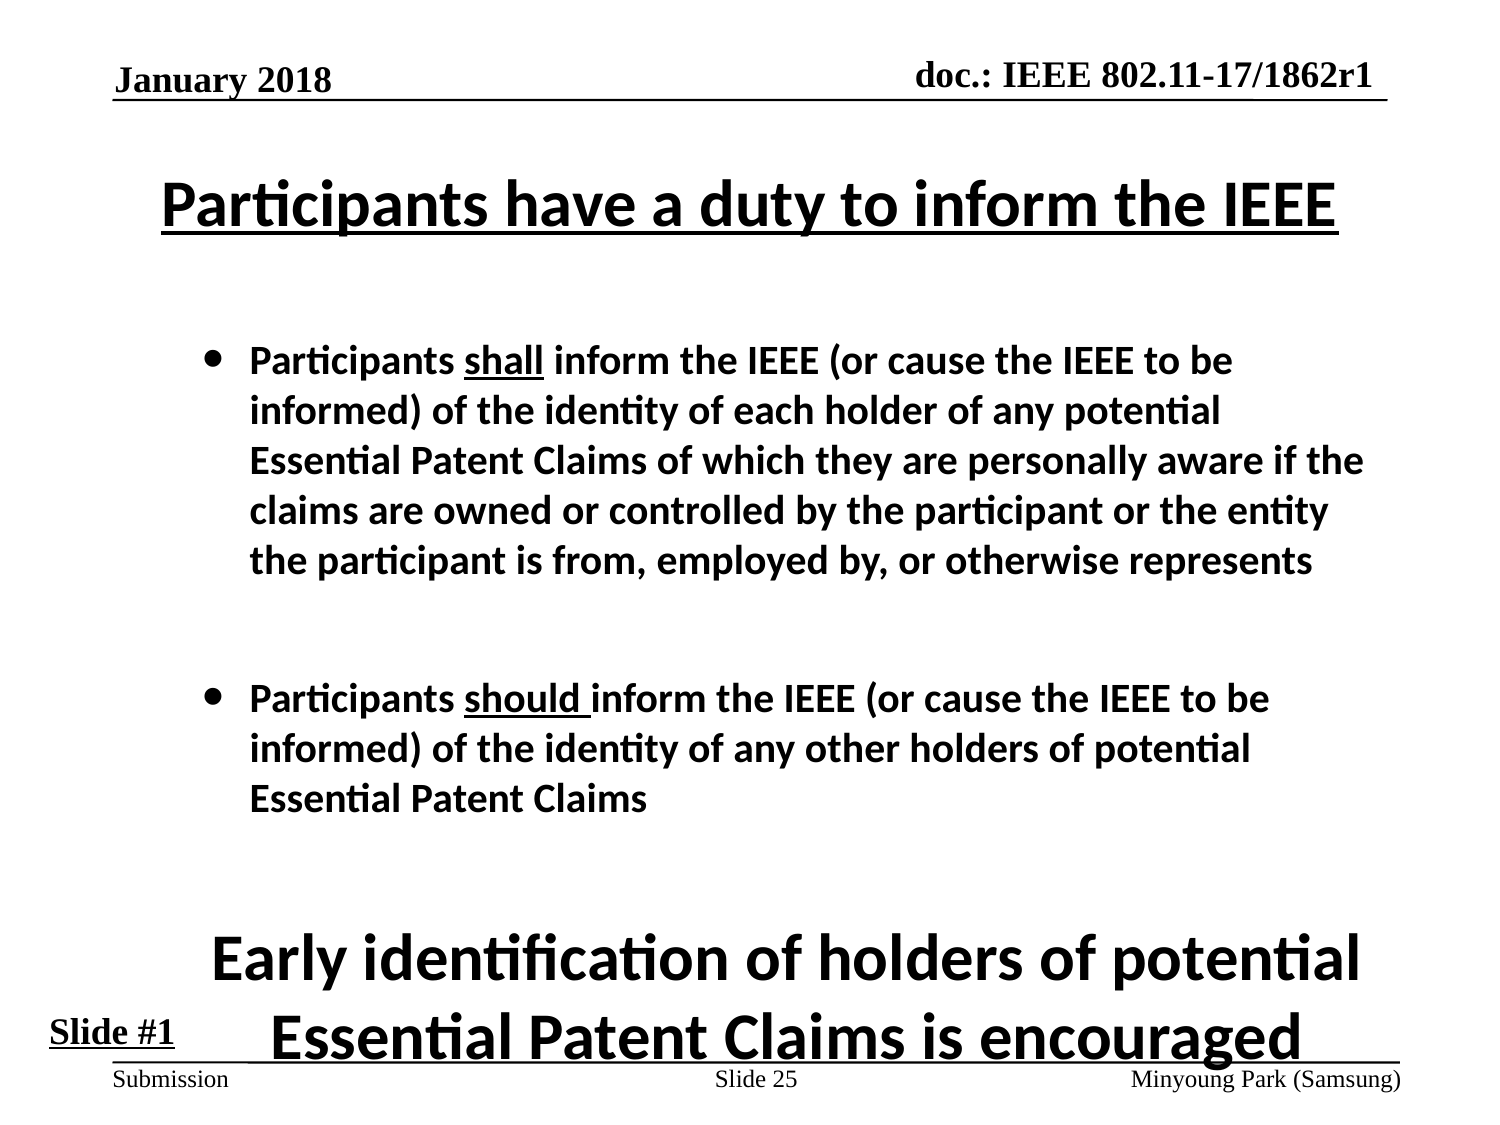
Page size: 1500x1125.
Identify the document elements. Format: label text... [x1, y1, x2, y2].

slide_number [114, 54, 335, 101]
footer Minyoung Park (Samsung) [949, 1061, 1402, 1093]
slide_number Slide 25 [712, 1061, 800, 1093]
title Participants have a duty to inform the IEEE [112, 112, 1388, 288]
text_box Slide #1 [34, 999, 191, 1060]
list Participants shall inform the IEEE (or cause the IEEE to be informed) of the identity of each holder of any potential Essential Patent Claims of which they are personally aware if the claims are owned or controlled by the participant or the entity the participant is from, employed by, or otherwise represents Participants should inform the IEEE (or cause the IEEE to be informed) of the identity of any other holders of potential Essential Patent Claims Early identification of holders of potential Essential Patent Claims is encouraged [112, 324, 1388, 1000]
